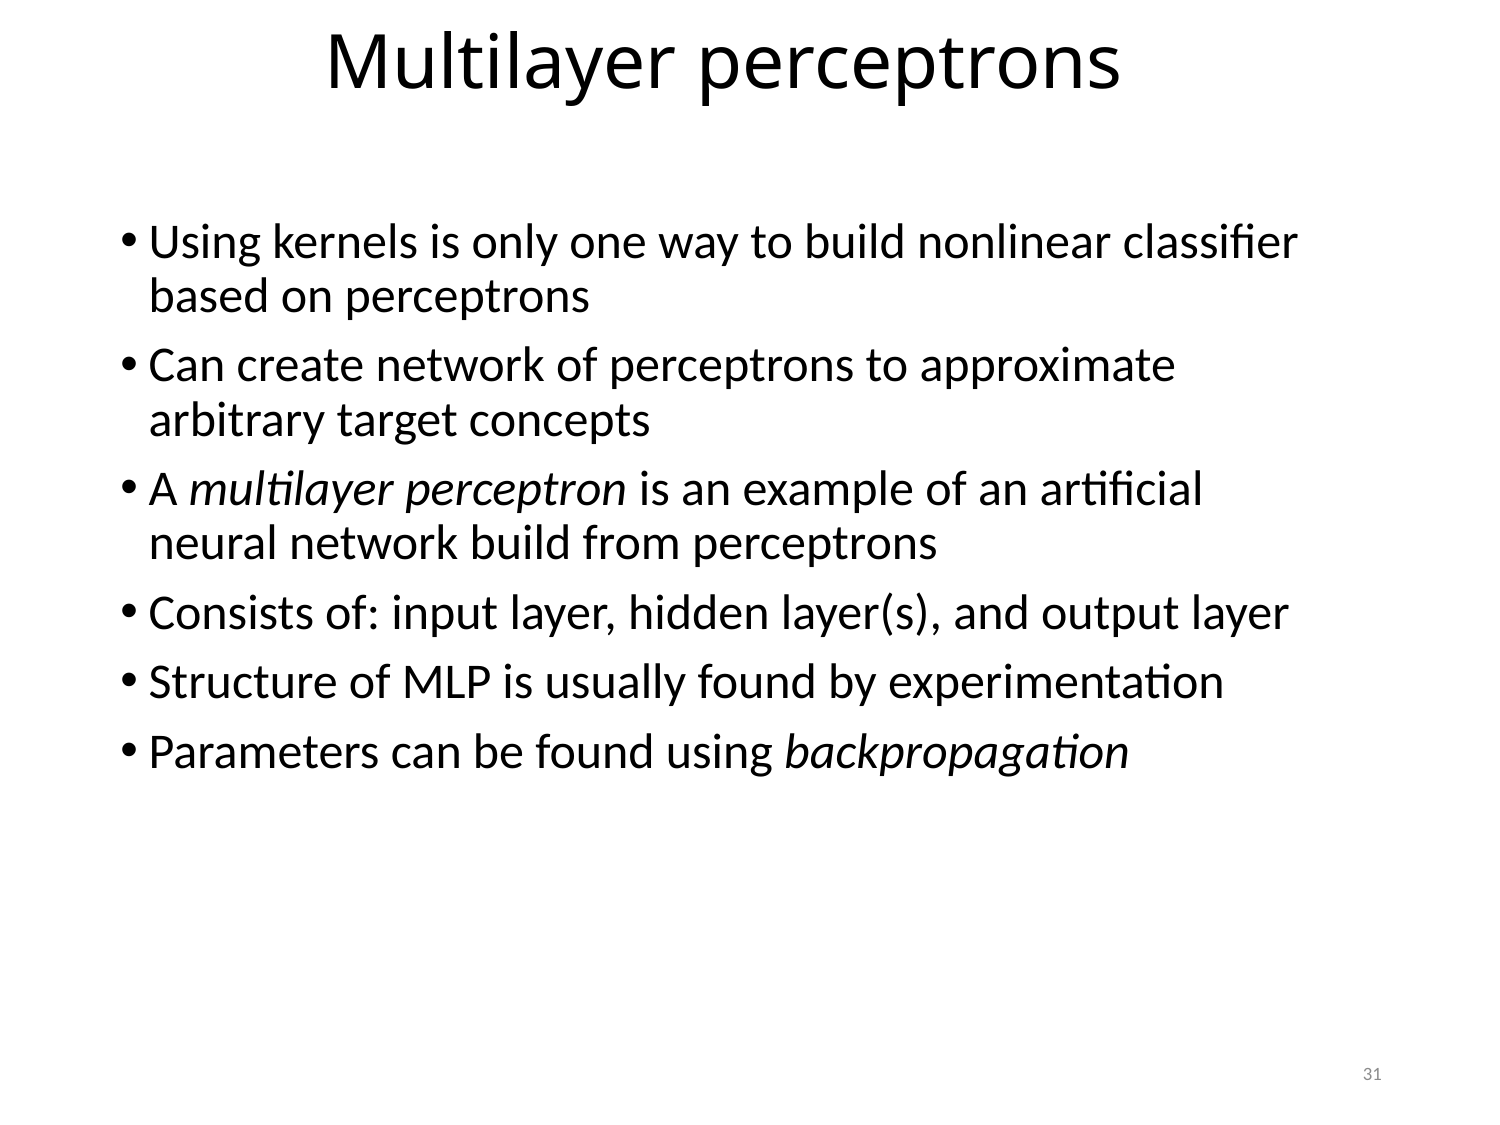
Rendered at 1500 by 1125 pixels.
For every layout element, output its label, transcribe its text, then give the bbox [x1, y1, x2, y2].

list Using kernels is only one way to build nonlinear classifier based on perceptrons Can create network of perceptrons to approximate arbitrary target concepts A multilayer perceptron is an example of an artificial neural network build from perceptrons Consists of: input layer, hidden layer(s), and output layer Structure of MLP is usually found by experimentation Parameters can be found using backpropagation [105, 207, 1356, 861]
title Multilayer perceptrons [309, 0, 1500, 159]
slide_number 31 [1059, 1042, 1397, 1103]
